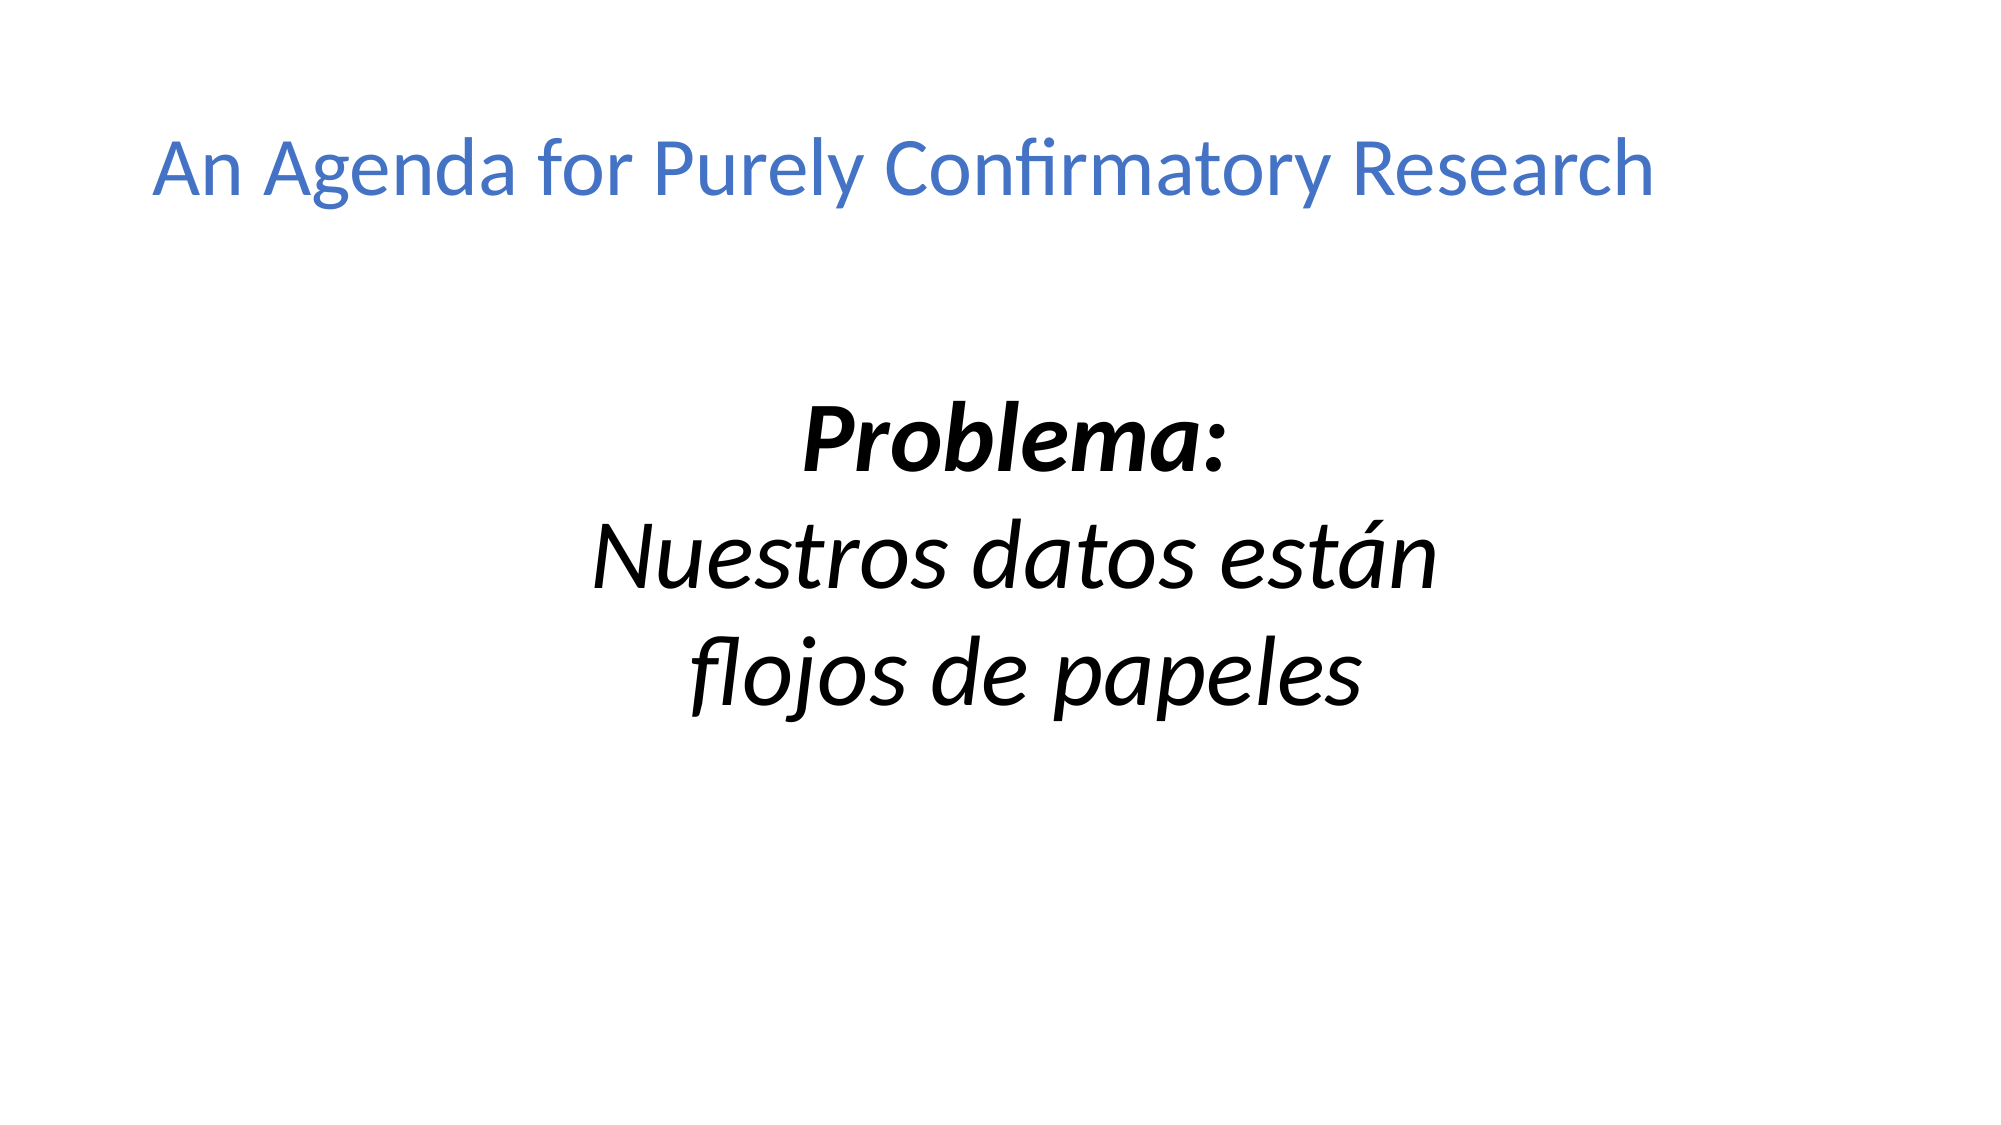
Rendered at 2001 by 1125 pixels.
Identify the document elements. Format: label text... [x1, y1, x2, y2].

title An Agenda for Purely Confirmatory Research [137, 59, 1863, 278]
text_box Problema: Nuestros datos están flojos de papeles [164, 387, 1890, 854]
